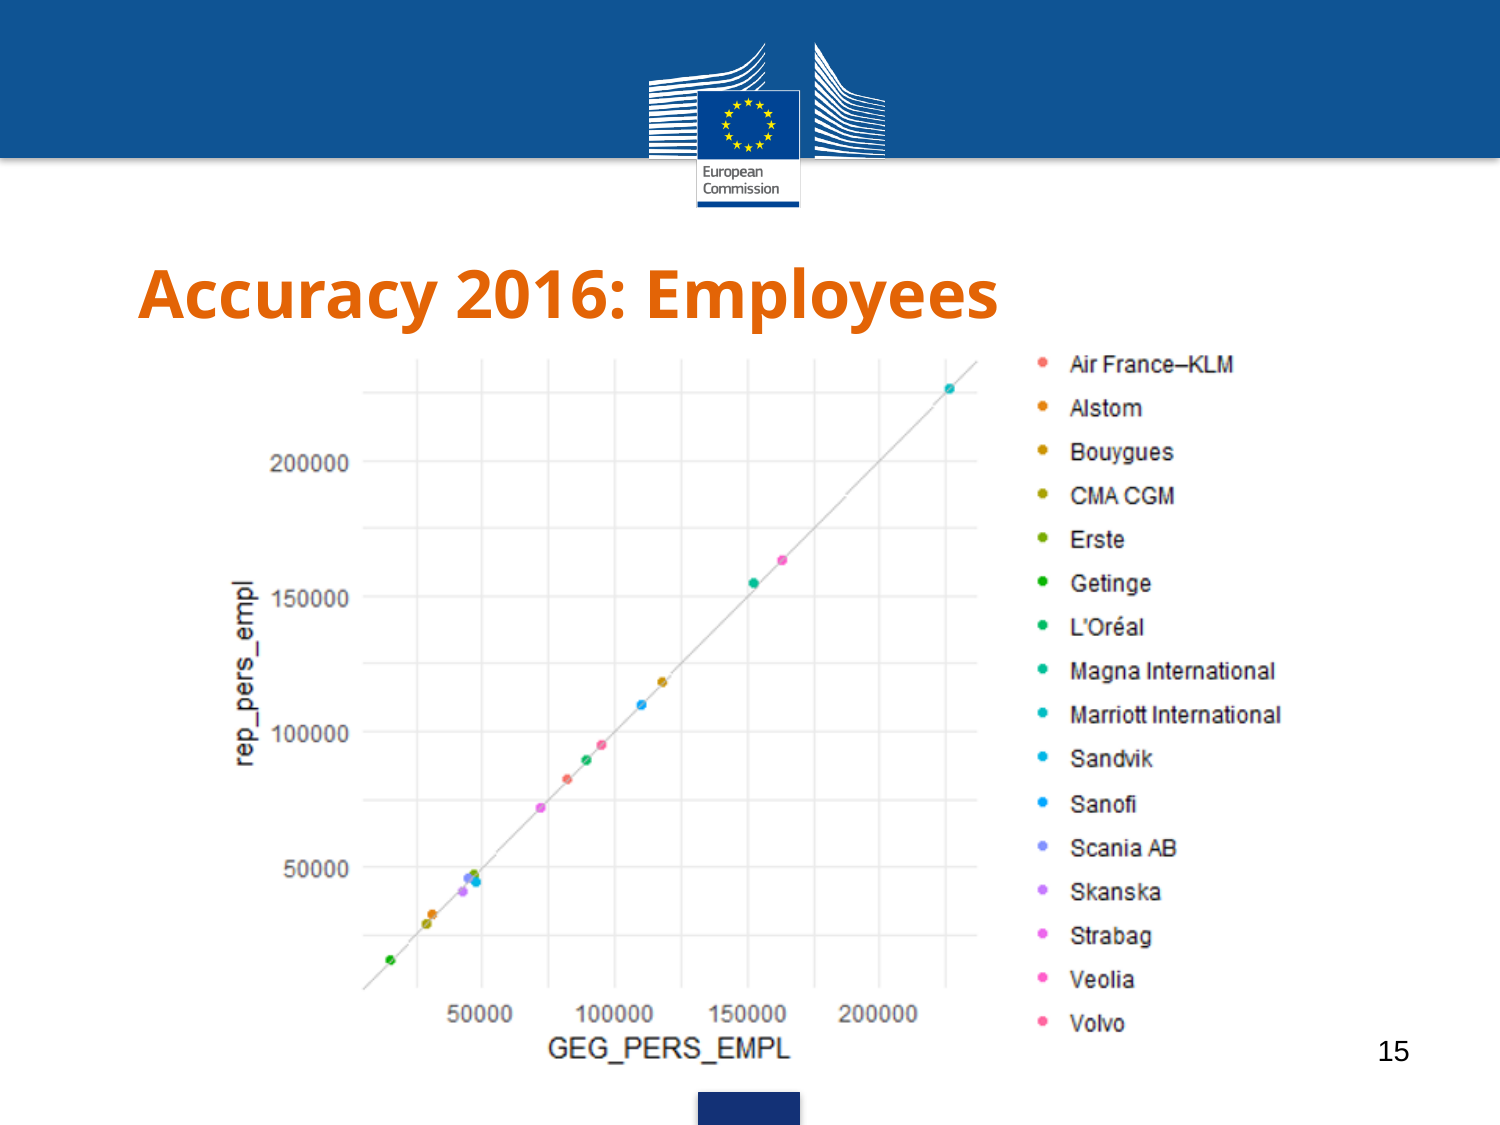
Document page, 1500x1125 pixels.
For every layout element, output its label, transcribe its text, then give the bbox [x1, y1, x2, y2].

picture [649, 42, 885, 208]
slide_number 15 [1074, 1024, 1425, 1103]
picture [193, 349, 1307, 1076]
title Accuracy 2016: Employees [64, 219, 1459, 374]
